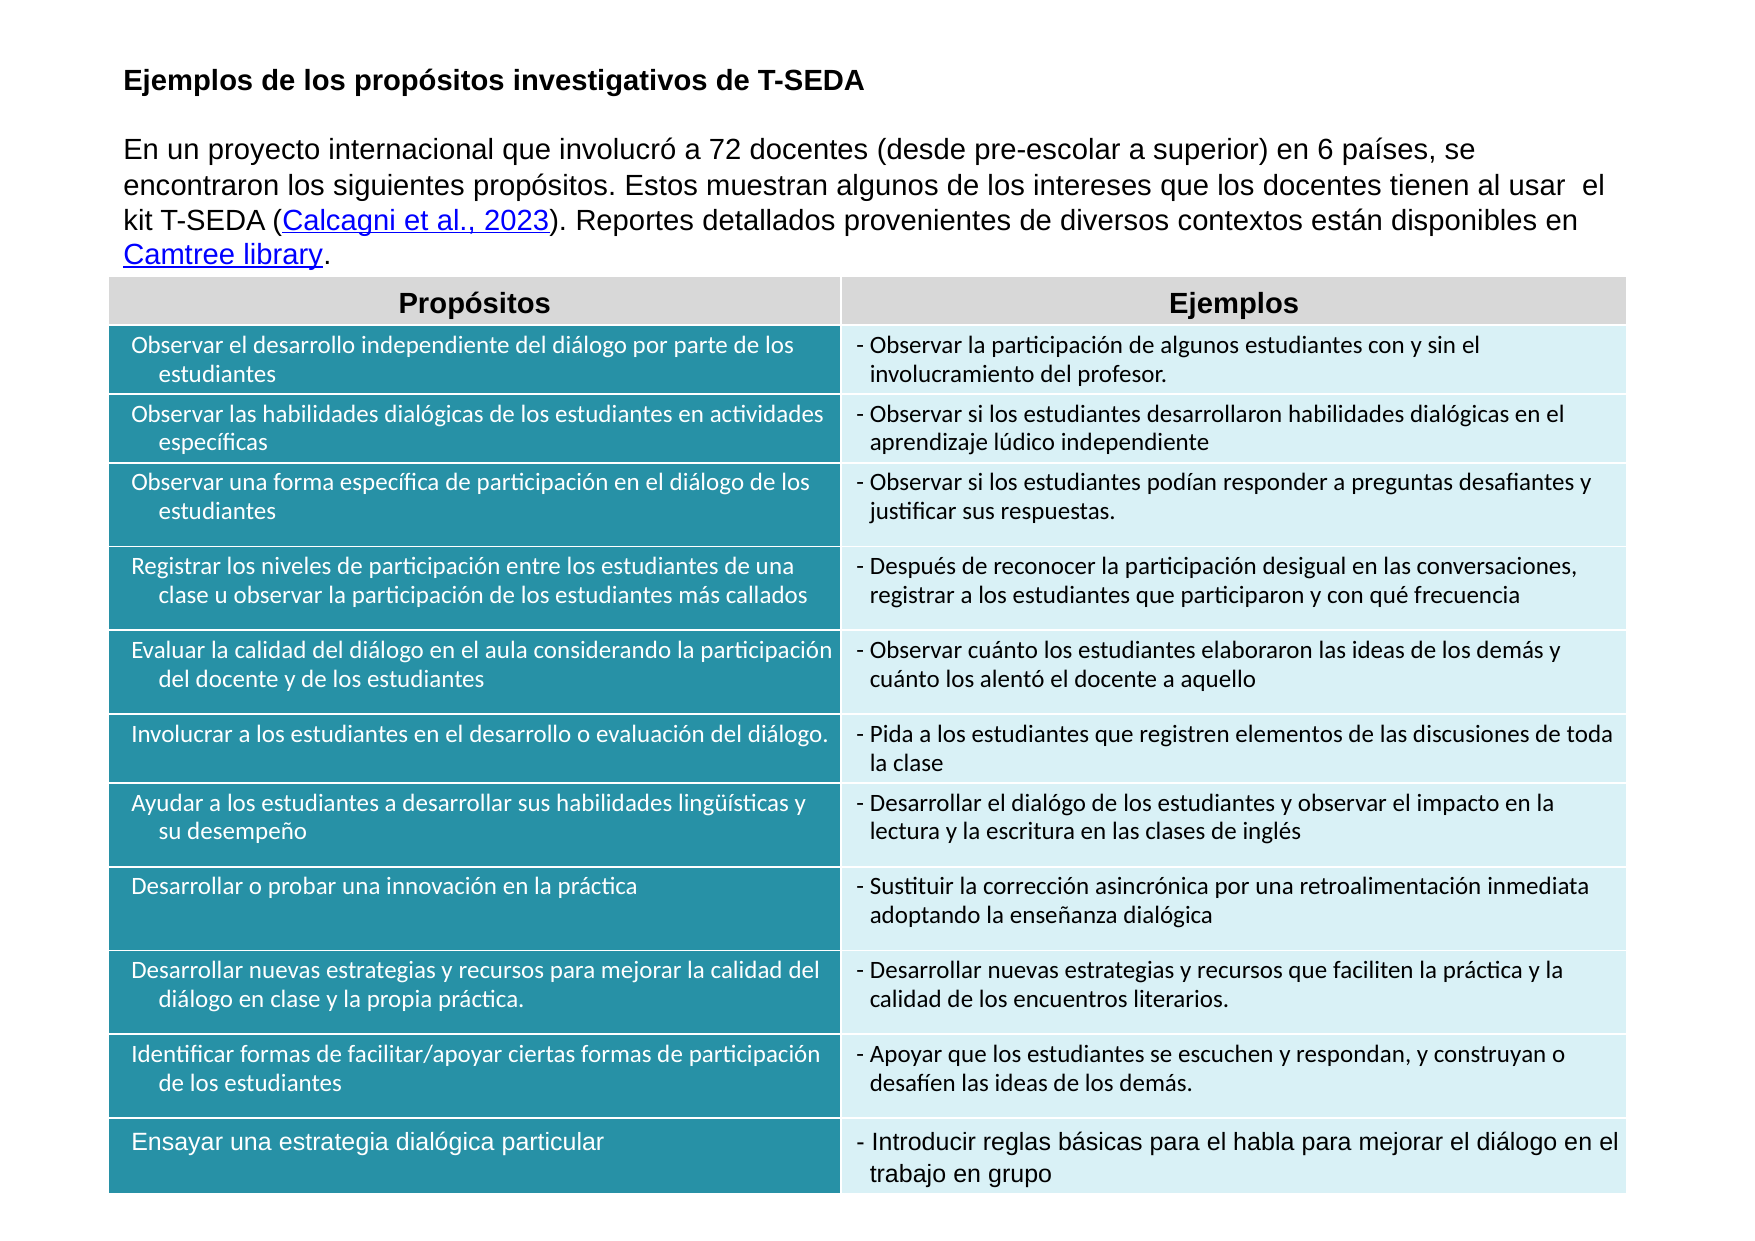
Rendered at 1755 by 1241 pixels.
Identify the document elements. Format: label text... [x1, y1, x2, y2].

table_cell - Sustituir la corrección asincrónica por una retroalimentación inmediata adoptando la enseñanza dialógica [842, 868, 1626, 950]
table_cell Desarrollar nuevas estrategias y recursos para mejorar la calidad del diálogo en clase y la propia práctica. [109, 951, 840, 1033]
table_cell - Observar la participación de algunos estudiantes con y sin el involucramiento del profesor. [842, 326, 1626, 393]
table_cell - Observar cuánto los estudiantes elaboraron las ideas de los demás y cuánto los alentó el docente a aquello [842, 631, 1626, 713]
table_cell - Observar si los estudiantes podían responder a preguntas desafiantes y justificar sus respuestas. [842, 464, 1626, 546]
table_cell Ensayar una estrategia dialógica particular [109, 1119, 840, 1193]
table_cell - Observar si los estudiantes desarrollaron habilidades dialógicas en el aprendizaje lúdico independiente [842, 395, 1626, 462]
table_cell Evaluar la calidad del diálogo en el aula considerando la participación del docente y de los estudiantes [109, 631, 840, 713]
text_box Ejemplos de los propósitos investigativos de T-SEDA En un proyecto internacional que involucró a 72 docentes (desde pre-escolar a superior) en 6 países, se encontraron los siguientes propósitos. Estos muestran algunos de los intereses que los docentes tienen al usar el kit T-SEDA (Calcagni et al., 2023). Reportes detallados provenientes de diversos contextos están disponibles en Camtree library. [108, 53, 1627, 279]
table_cell - Pida a los estudiantes que registren elementos de las discusiones de toda la clase [842, 715, 1626, 782]
table_cell Identificar formas de facilitar/apoyar ciertas formas de participación de los estudiantes [109, 1035, 840, 1117]
table_cell - Después de reconocer la participación desigual en las conversaciones, registrar a los estudiantes que participaron y con qué frecuencia [842, 547, 1626, 629]
table_cell Observar las habilidades dialógicas de los estudiantes en actividades específicas [109, 395, 840, 462]
table_cell Desarrollar o probar una innovación en la práctica [109, 868, 840, 950]
table_cell Observar el desarrollo independiente del diálogo por parte de los estudiantes [109, 326, 840, 393]
table_cell Registrar los niveles de participación entre los estudiantes de una clase u observar la participación de los estudiantes más callados [109, 547, 840, 629]
table_header Ejemplos [842, 279, 1626, 324]
table_cell - Desarrollar el dialógo de los estudiantes y observar el impacto en la lectura y la escritura en las clases de inglés [842, 784, 1626, 866]
table_cell - Desarrollar nuevas estrategias y recursos que faciliten la práctica y la calidad de los encuentros literarios. [842, 951, 1626, 1033]
table_cell Observar una forma específica de participación en el diálogo de los estudiantes [109, 464, 840, 546]
table_header Propósitos [109, 279, 840, 324]
table_cell Ayudar a los estudiantes a desarrollar sus habilidades lingüísticas y su desempeño [109, 784, 840, 866]
table_cell - Apoyar que los estudiantes se escuchen y respondan, y construyan o desafíen las ideas de los demás. [842, 1035, 1626, 1117]
table_cell Involucrar a los estudiantes en el desarrollo o evaluación del diálogo. [109, 715, 840, 782]
table_cell - Introducir reglas básicas para el habla para mejorar el diálogo en el trabajo en grupo [842, 1119, 1626, 1193]
